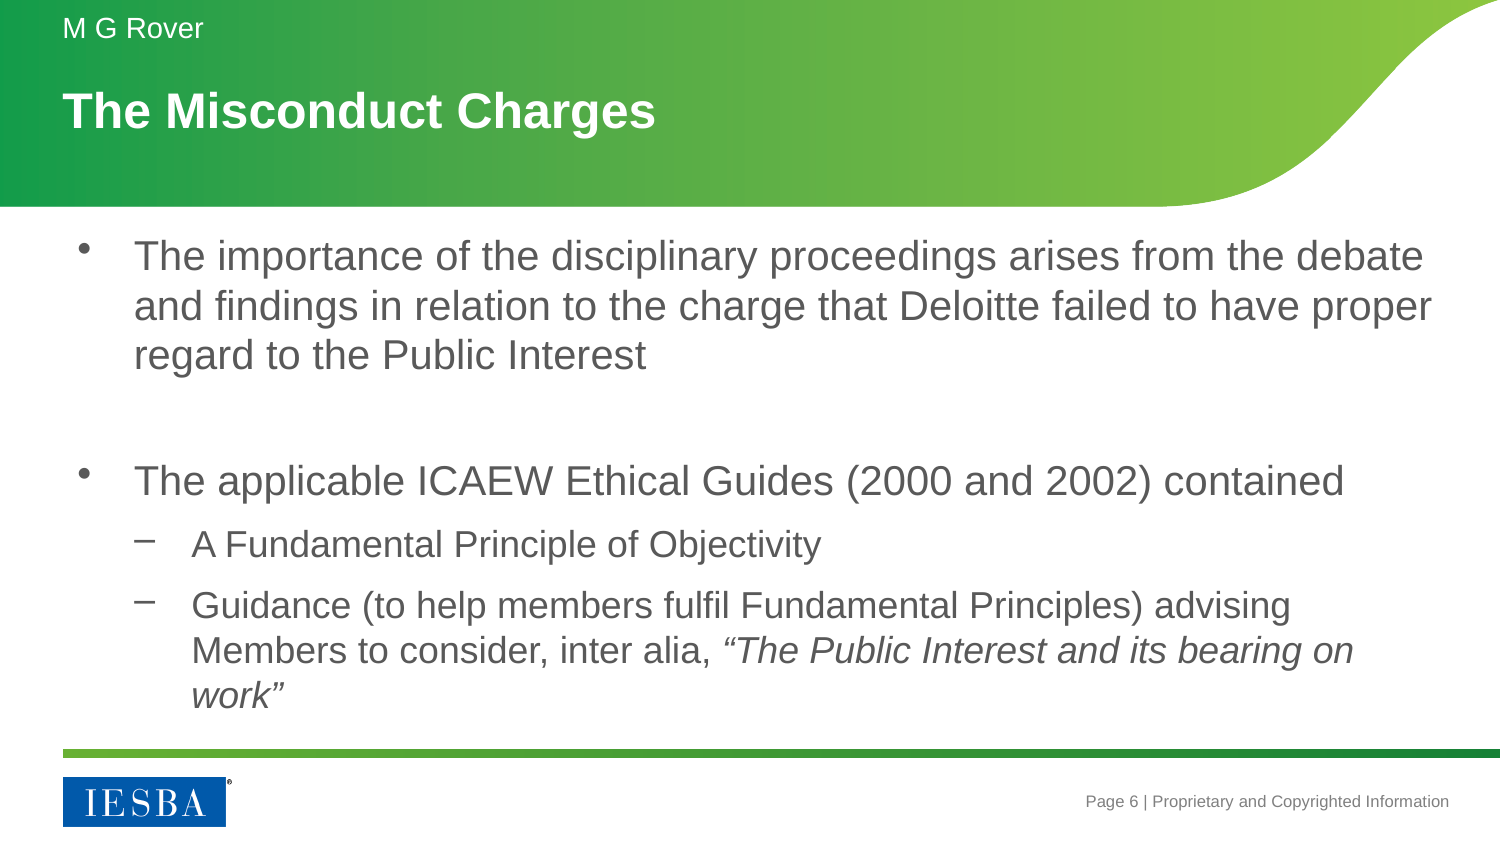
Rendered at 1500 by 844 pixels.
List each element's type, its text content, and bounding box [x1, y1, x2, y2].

list The importance of the disciplinary proceedings arises from the debate and findings in relation to the charge that Deloitte failed to have proper regard to the Public Interest The applicable ICAEW Ethical Guides (2000 and 2002) contained A Fundamental Principle of Objectivity Guidance (to help members fulfil Fundamental Principles) advising Members to consider, inter alia, “The Public Interest and its bearing on work” [62, 220, 1450, 724]
picture [0, 0, 1500, 207]
subtitle M G Rover [62, 9, 500, 38]
picture [63, 777, 232, 827]
title The Misconduct Charges [62, 75, 1300, 142]
